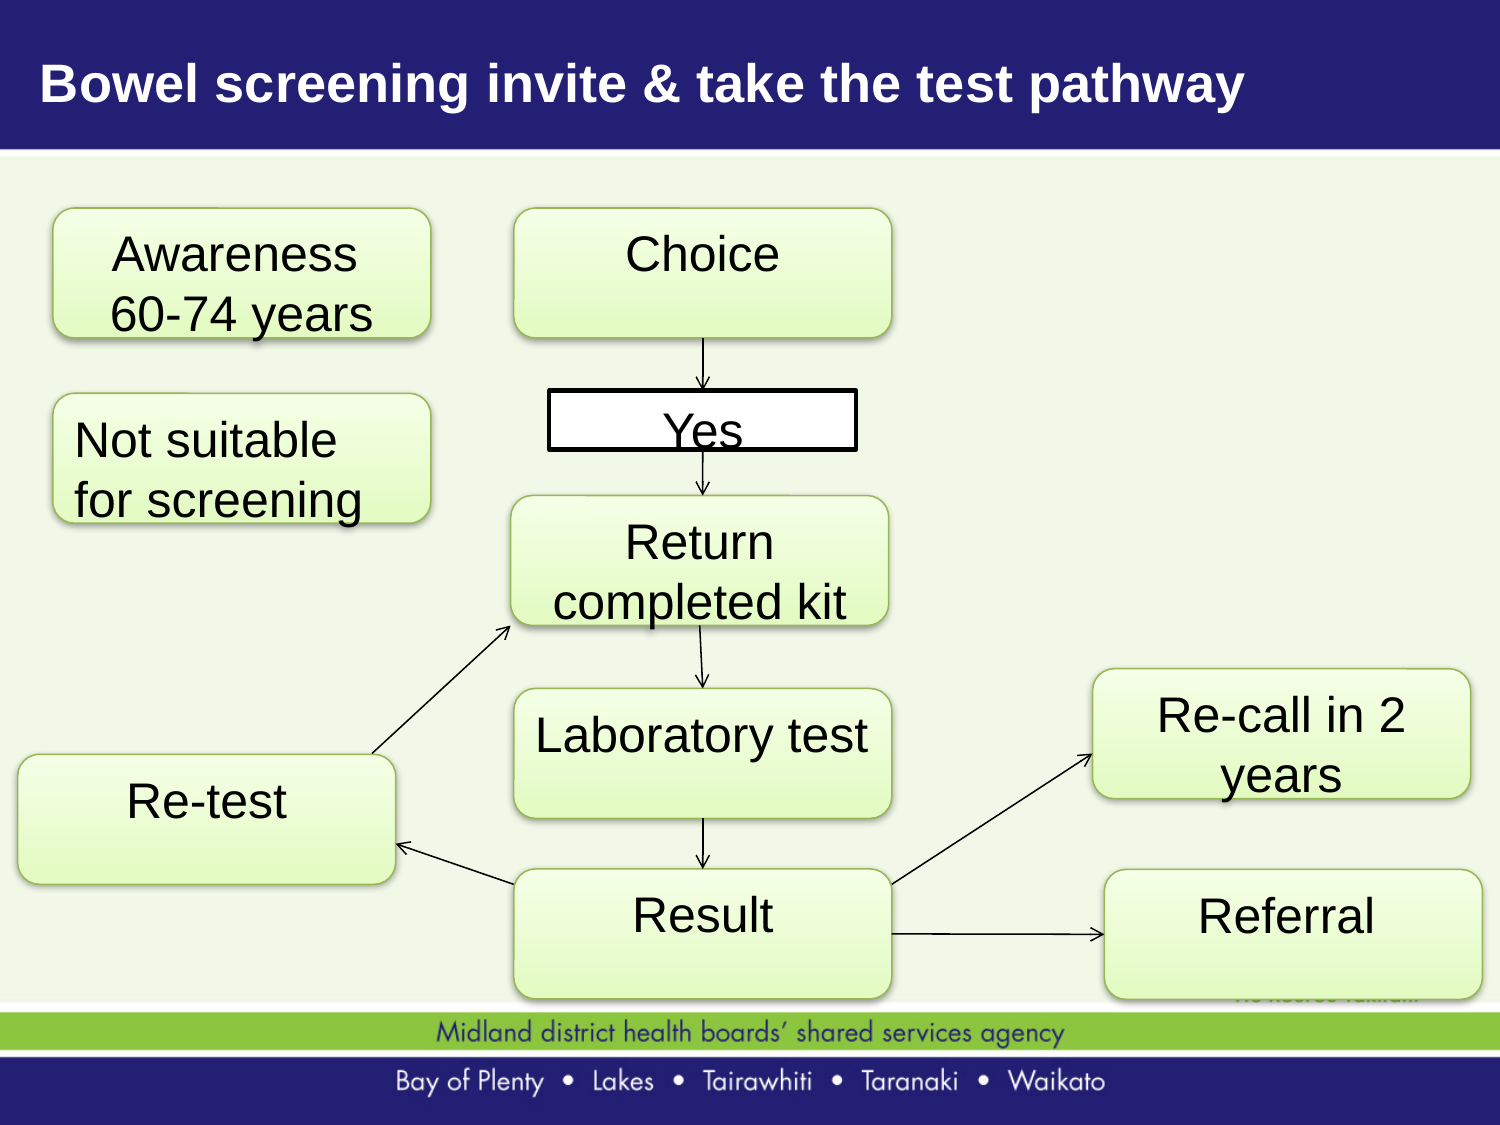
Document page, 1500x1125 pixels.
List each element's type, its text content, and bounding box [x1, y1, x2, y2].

text_box Referral [1103, 868, 1484, 1001]
text_box Awareness 60-74 years [51, 207, 432, 339]
picture [0, 0, 1500, 1125]
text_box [371, 625, 511, 754]
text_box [699, 625, 703, 689]
text_box Laboratory test [512, 687, 893, 820]
text_box Result [512, 868, 893, 1000]
text_box Re-test [16, 753, 397, 886]
text_box Not suitable for screening [51, 392, 432, 524]
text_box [395, 843, 514, 885]
text_box Return completed kit [509, 494, 890, 627]
title Bowel screening invite & take the test pathway [24, 24, 1475, 138]
text_box Yes [547, 388, 858, 452]
text_box Choice [512, 207, 893, 339]
text_box Re-call in 2 years [1091, 667, 1472, 800]
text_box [891, 753, 1093, 885]
